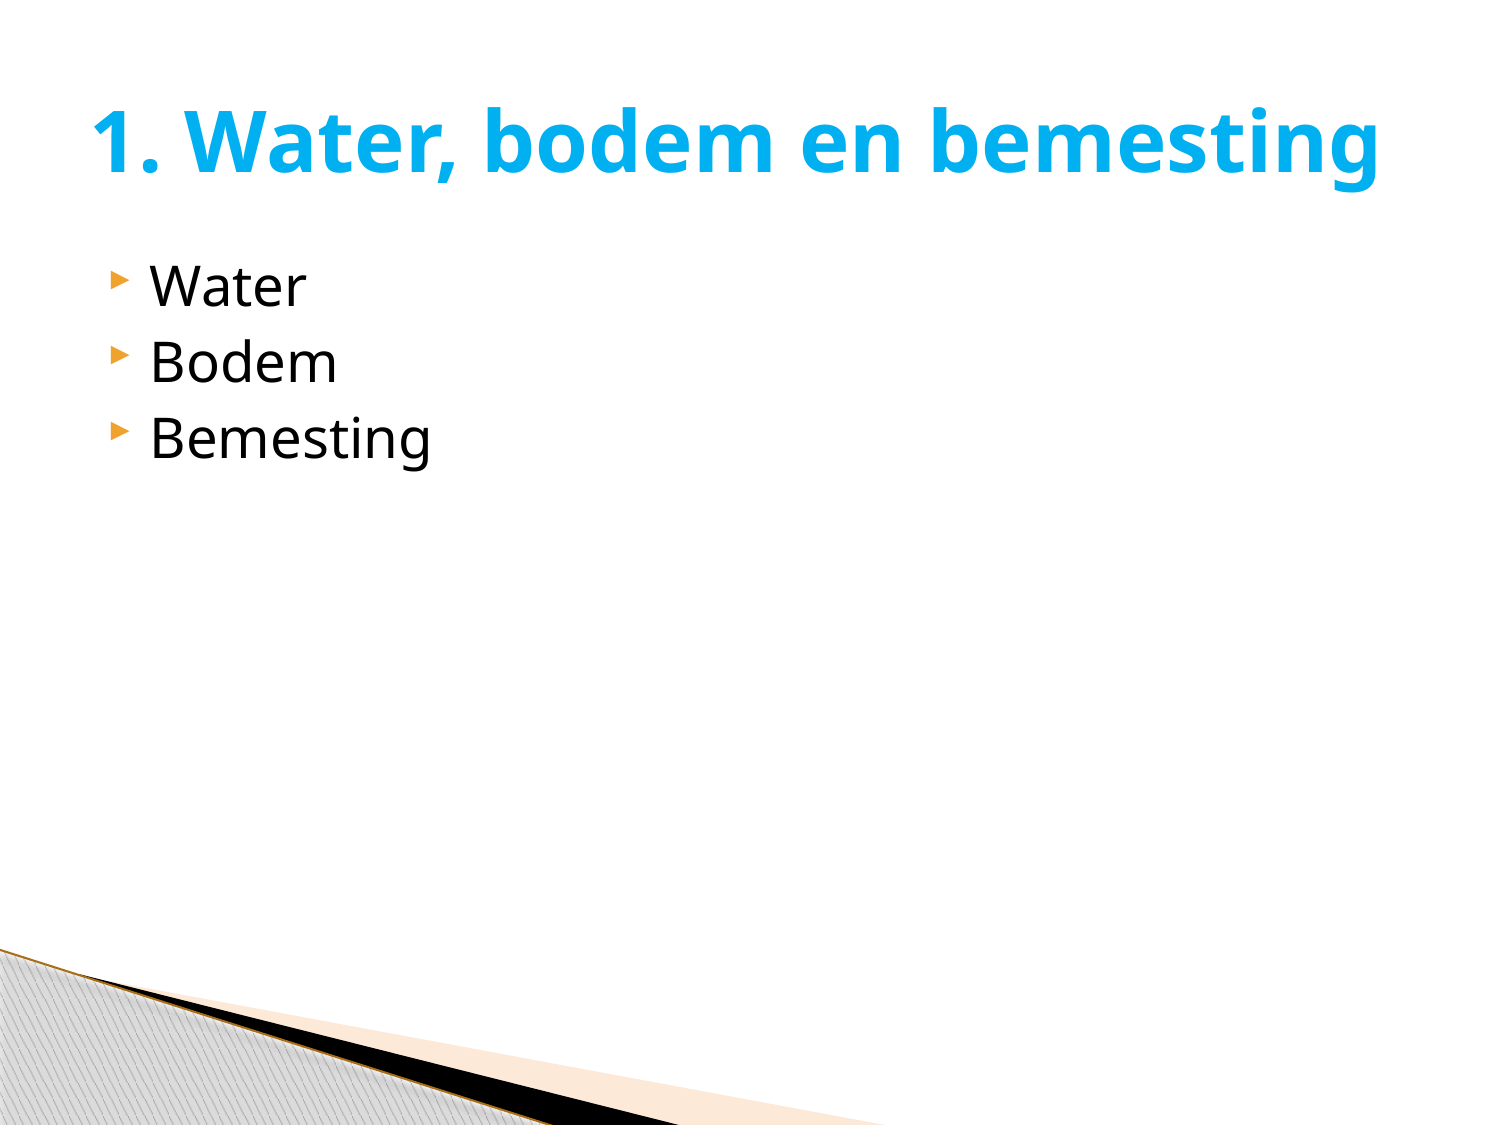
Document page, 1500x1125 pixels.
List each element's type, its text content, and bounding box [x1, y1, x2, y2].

list Water Bodem Bemesting [75, 243, 1425, 986]
title 1. Water, bodem en bemesting [75, 45, 1425, 233]
